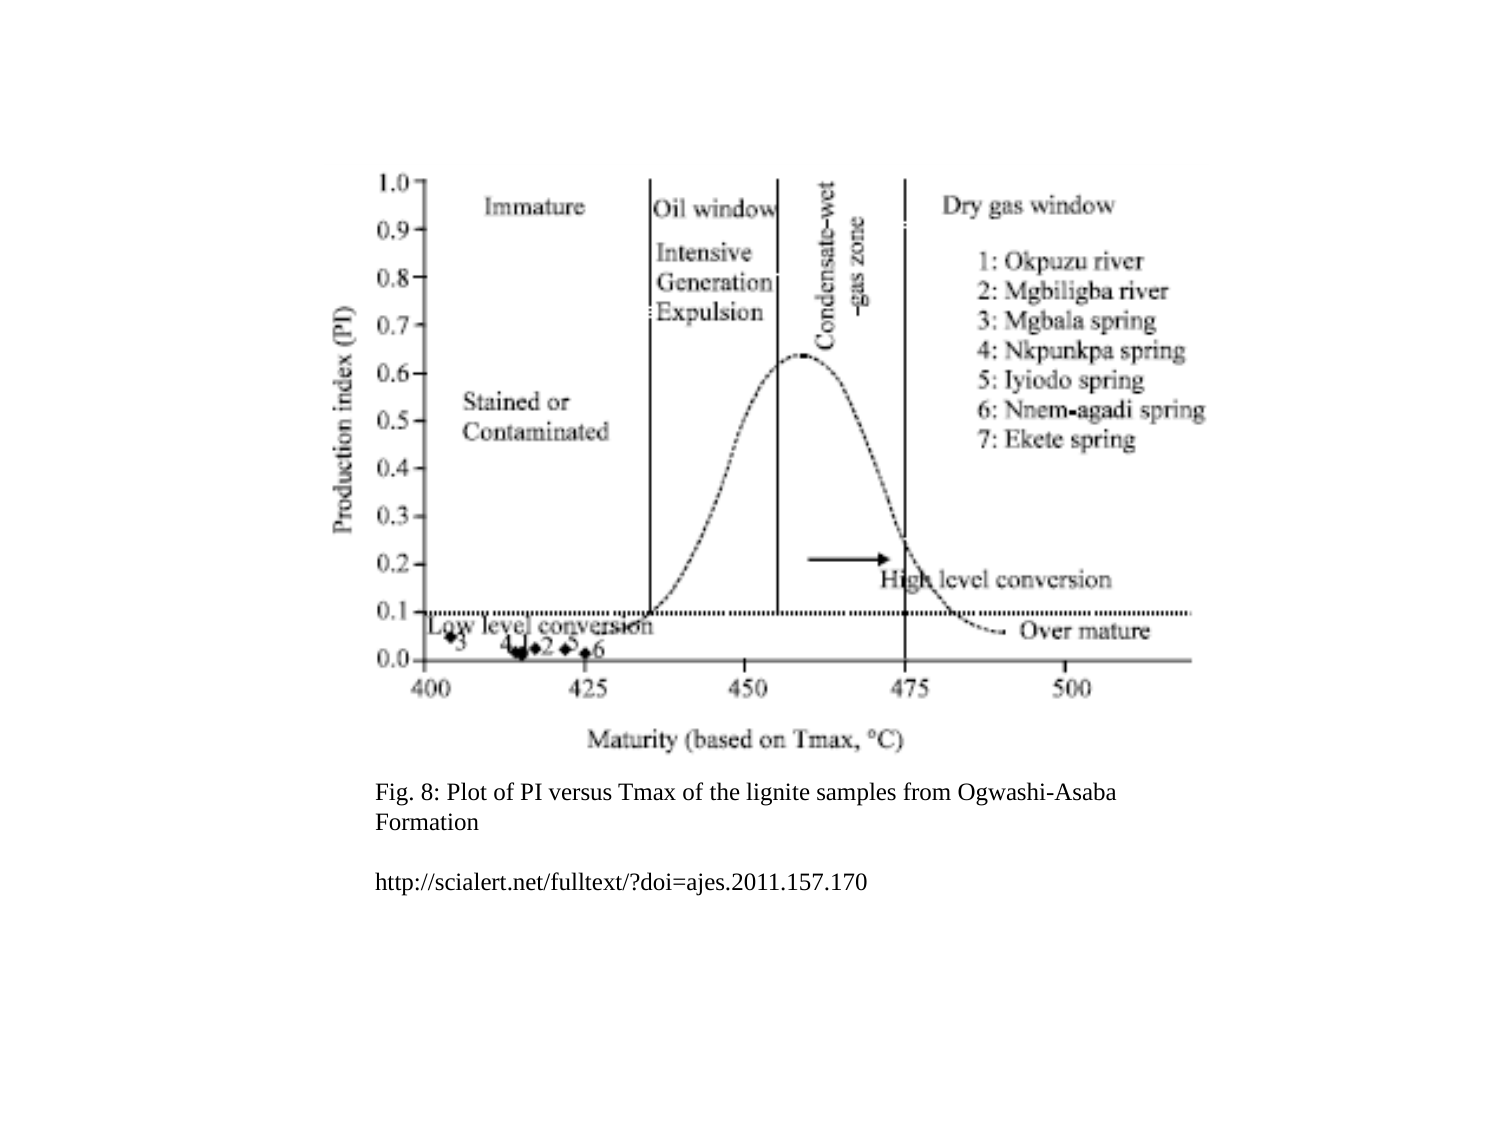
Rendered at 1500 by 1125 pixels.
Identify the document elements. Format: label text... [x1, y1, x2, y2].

picture [324, 163, 1209, 765]
text_box Fig. 8: Plot of PI versus Tmax of the lignite samples from Ogwashi-Asaba Formation http://scialert.net/fulltext/?doi=ajes.2011.157.170 [360, 768, 1232, 903]
